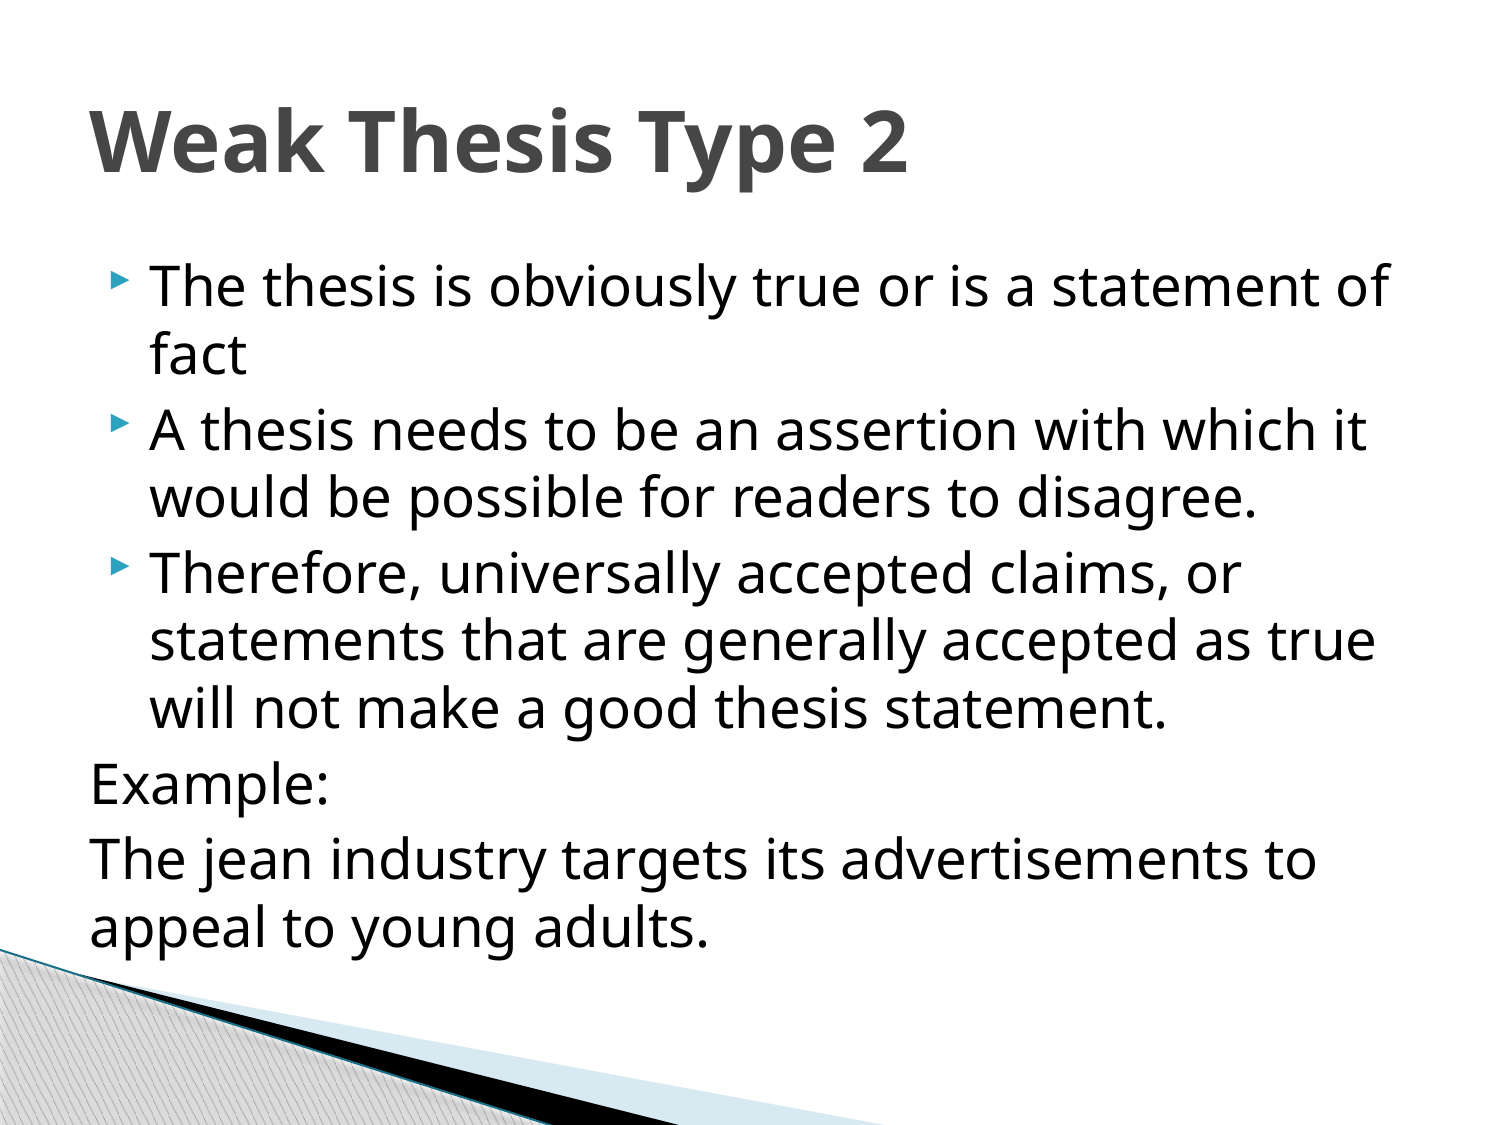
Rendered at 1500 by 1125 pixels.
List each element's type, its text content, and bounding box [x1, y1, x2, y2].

list The thesis is obviously true or is a statement of fact A thesis needs to be an assertion with which it would be possible for readers to disagree. Therefore, universally accepted claims, or statements that are generally accepted as true will not make a good thesis statement. Example: The jean industry targets its advertisements to appeal to young adults. [75, 243, 1425, 986]
title Weak Thesis Type 2 [75, 45, 1425, 233]
